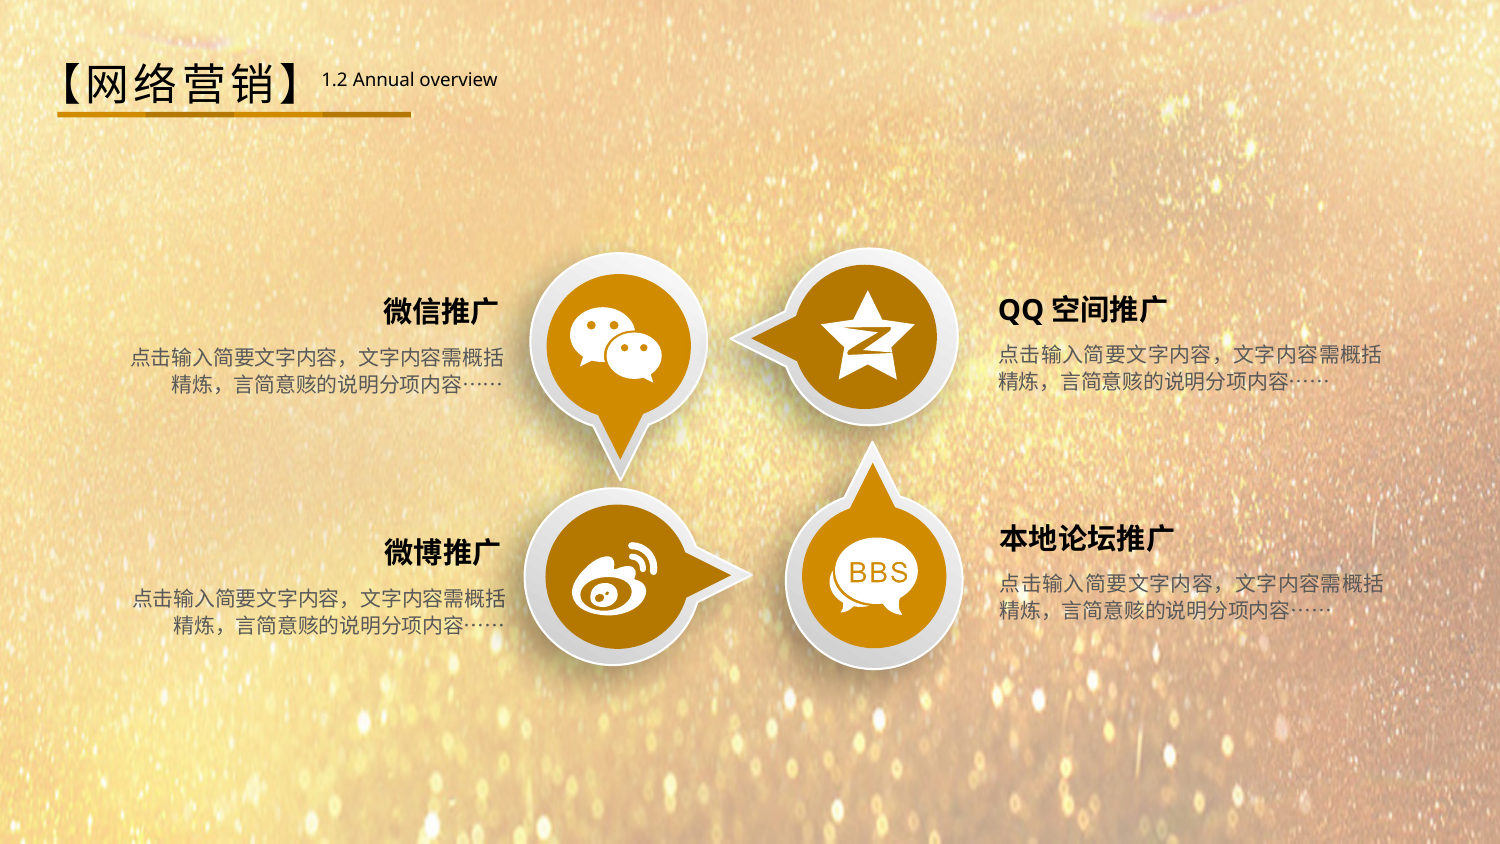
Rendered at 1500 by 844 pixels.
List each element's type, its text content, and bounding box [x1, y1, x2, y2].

text_box 点击输入简要文字内容，文字内容需概括精炼，言简意赅的说明分项内容…… [119, 342, 498, 397]
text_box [530, 252, 708, 481]
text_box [730, 248, 958, 426]
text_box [785, 441, 963, 670]
text_box 本地论坛推广 [1007, 520, 1381, 556]
text_box 点击输入简要文字内容，文字内容需概括精炼，言简意赅的说明分项内容…… [1003, 339, 1383, 394]
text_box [524, 488, 753, 666]
text_box 点击输入简要文字内容，文字内容需概括精炼，言简意赅的说明分项内容…… [1007, 568, 1385, 623]
text_box 点击输入简要文字内容，文字内容需概括精炼，言简意赅的说明分项内容…… [120, 583, 494, 638]
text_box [22, 22, 516, 118]
text_box QQ空间推广 [1002, 290, 1379, 326]
text_box 微信推广 [118, 293, 500, 329]
text_box 微博推广 [120, 534, 499, 570]
